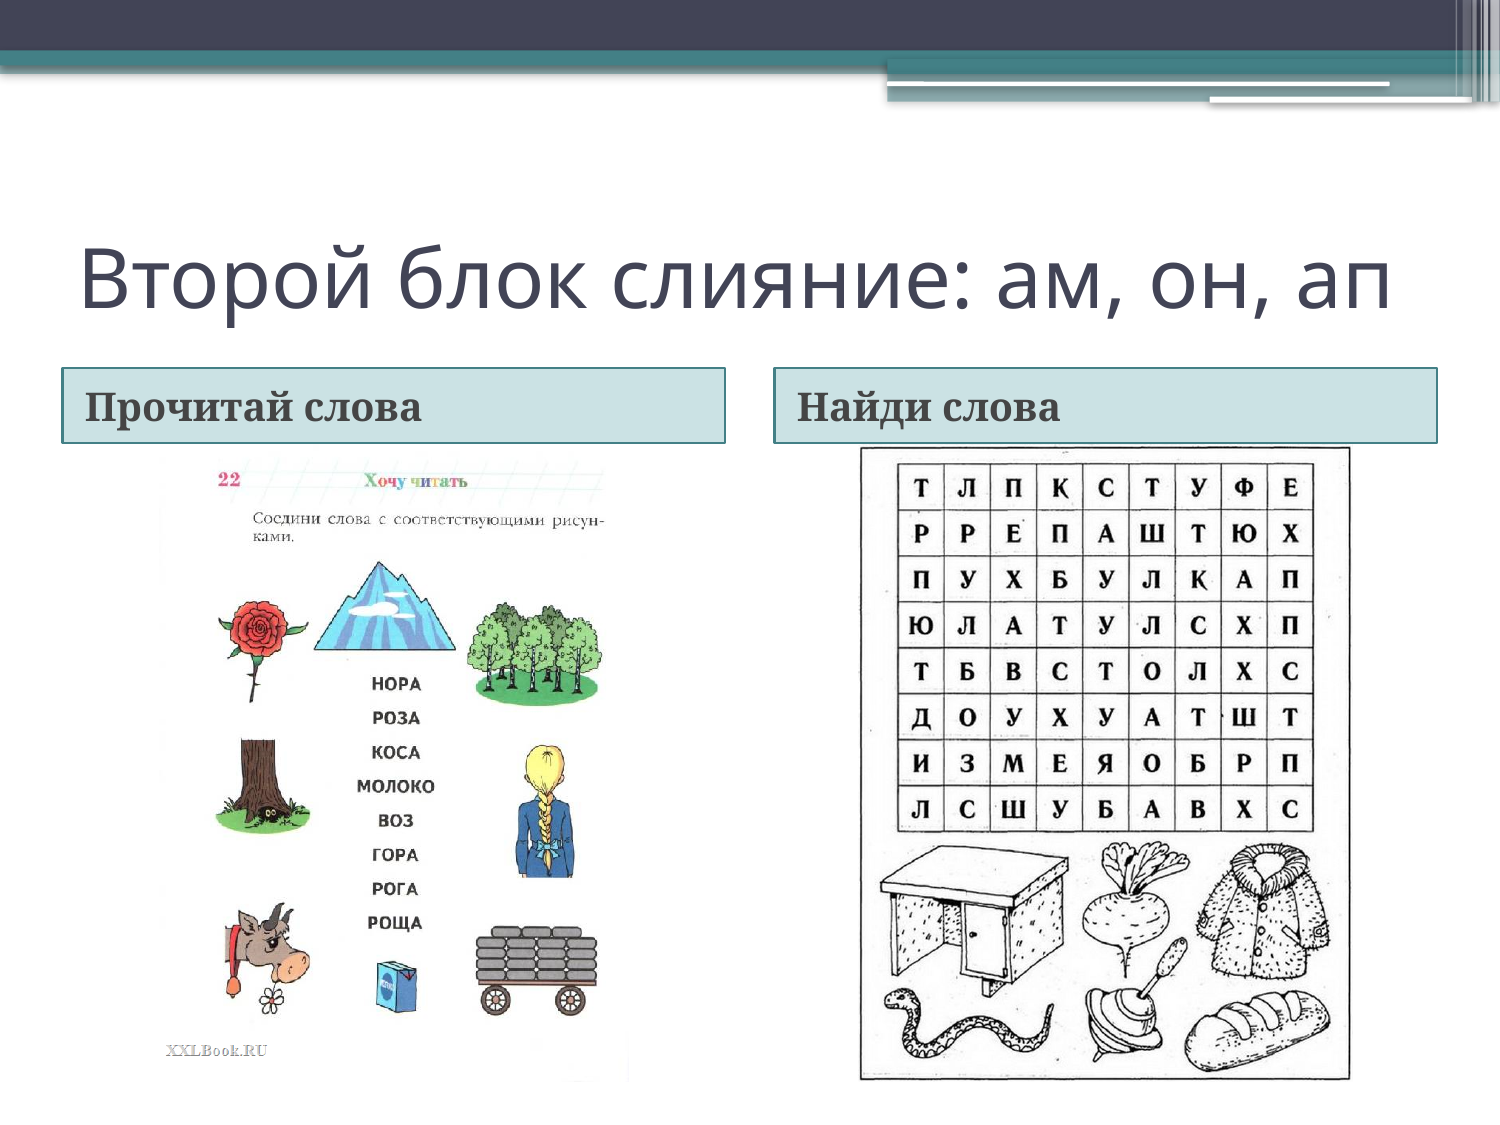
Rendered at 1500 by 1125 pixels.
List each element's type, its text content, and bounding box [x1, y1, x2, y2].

list Найди слова [773, 367, 1438, 444]
title Второй блок слияние: ам, он, ап [62, 187, 1438, 363]
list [857, 444, 1354, 1082]
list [159, 444, 629, 1082]
list Прочитай слова [61, 367, 726, 444]
